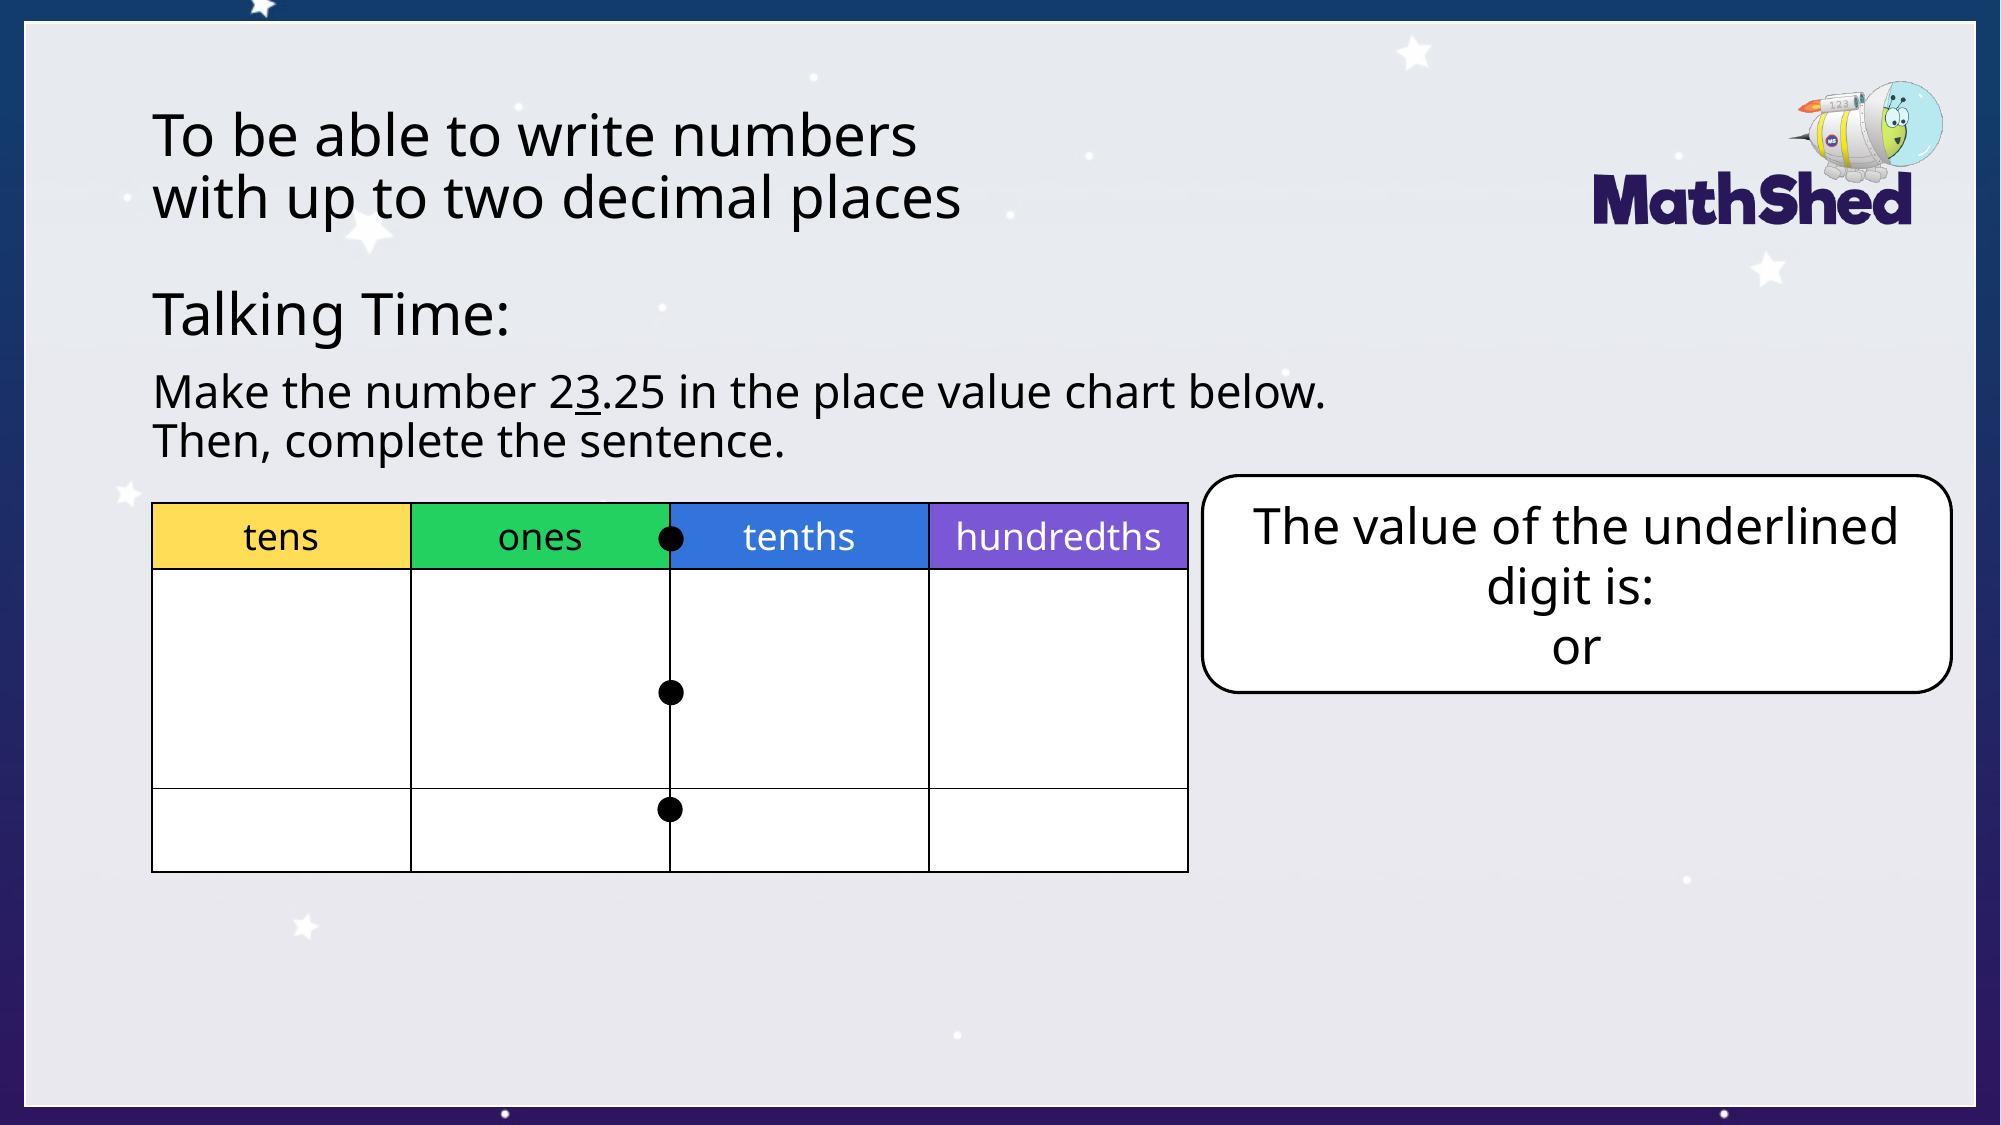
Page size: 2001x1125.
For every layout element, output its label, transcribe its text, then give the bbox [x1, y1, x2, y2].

list Talking Time: Make the number 23.25 in the place value chart below. Then, complete the sentence. [137, 277, 1863, 992]
text_box The value of the underlined digit is: or [1201, 474, 1953, 694]
table_cell [930, 789, 1187, 871]
table_cell [412, 789, 669, 871]
picture [0, 0, 2001, 1125]
text_box [657, 796, 683, 823]
table_cell [153, 570, 410, 788]
table_cell [671, 789, 928, 871]
text_box [658, 679, 684, 706]
table_cell [671, 570, 928, 788]
table_header tens [153, 504, 410, 568]
title To be able to write numbers with up to two decimal places [137, 59, 1578, 277]
table_header hundredths [930, 504, 1187, 568]
text_box [658, 526, 684, 552]
table_header tenths [671, 504, 928, 568]
table_cell [930, 570, 1187, 788]
table_header ones [412, 504, 669, 568]
table_cell [412, 570, 669, 788]
table_cell [153, 789, 410, 871]
